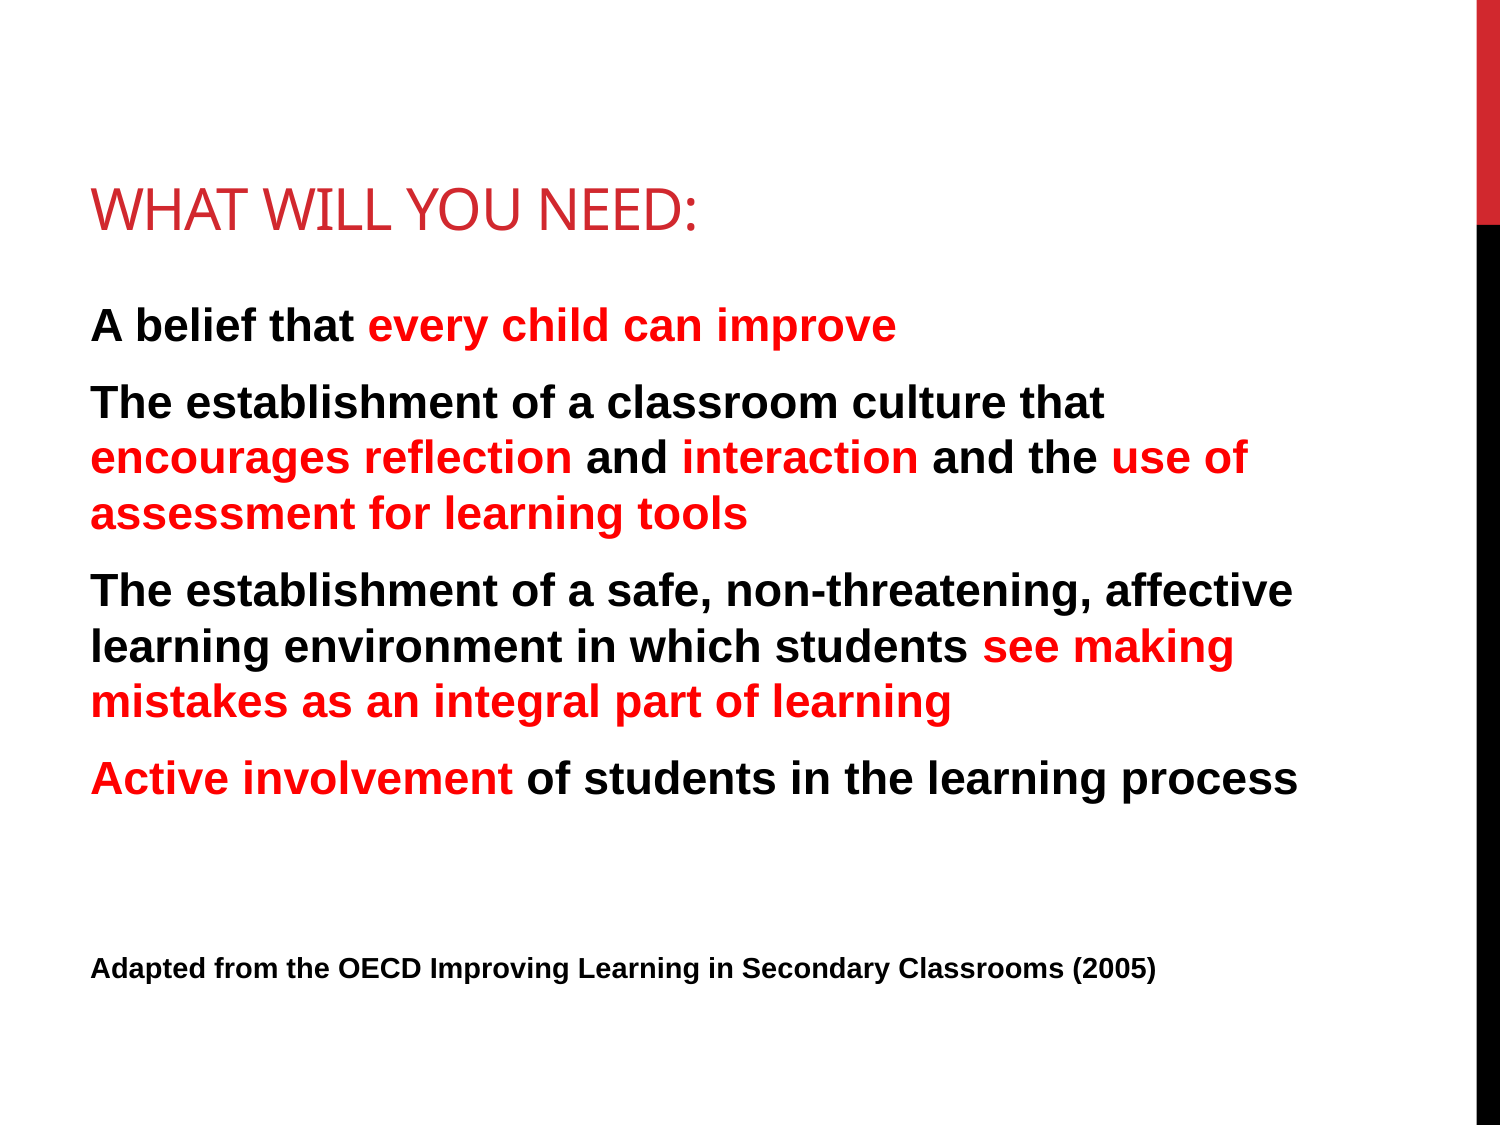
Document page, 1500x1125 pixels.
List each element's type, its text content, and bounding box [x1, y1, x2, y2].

title What will you need: [75, 25, 1025, 250]
list A belief that every child can improve The establishment of a classroom culture that encourages reflection and interaction and the use of assessment for learning tools The establishment of a safe, non-threatening, affective learning environment in which students see making mistakes as an integral part of learning Active involvement of students in the learning process Adapted from the OECD Improving Learning in Secondary Classrooms (2005) [75, 287, 1325, 1005]
